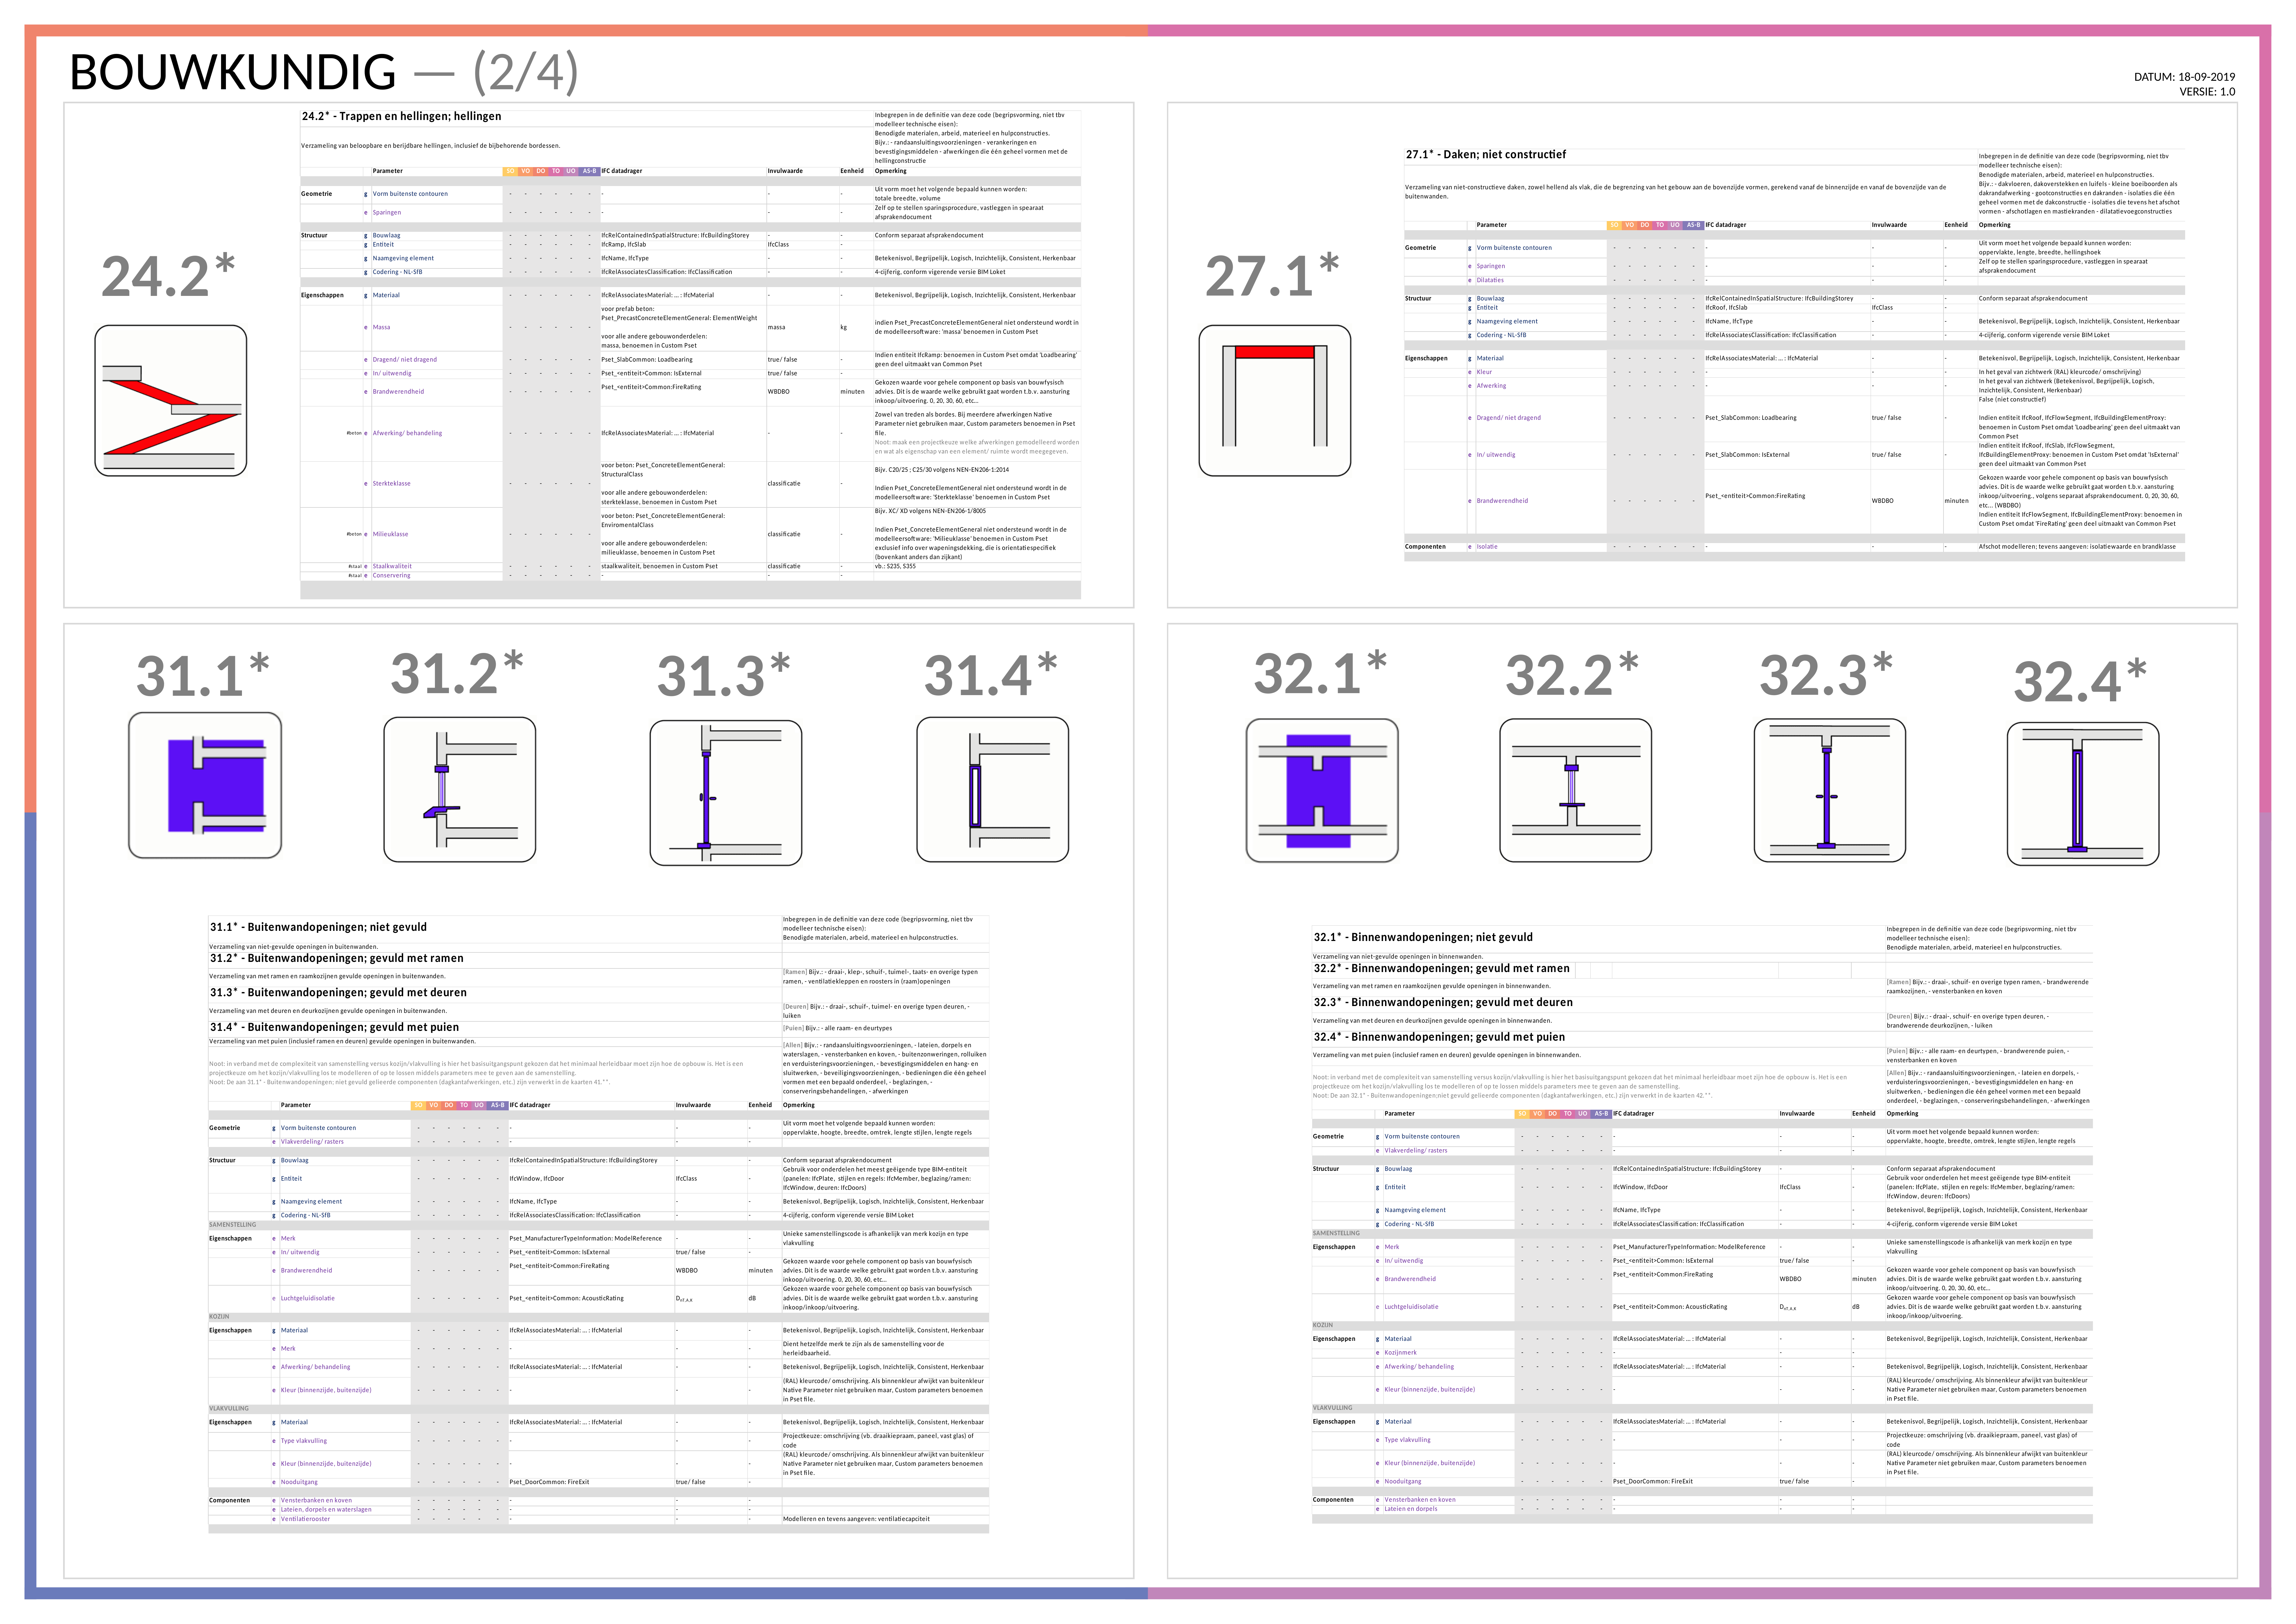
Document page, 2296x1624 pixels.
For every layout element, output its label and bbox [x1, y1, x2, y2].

text_box [300, 110, 1082, 600]
text_box [1404, 148, 2186, 562]
text_box [127, 630, 1070, 867]
text_box [1311, 925, 2094, 1524]
text_box [93, 232, 248, 478]
text_box [208, 915, 990, 1534]
text_box [1245, 630, 2160, 867]
text_box [1197, 232, 1352, 478]
text_box [24, 24, 2271, 1599]
